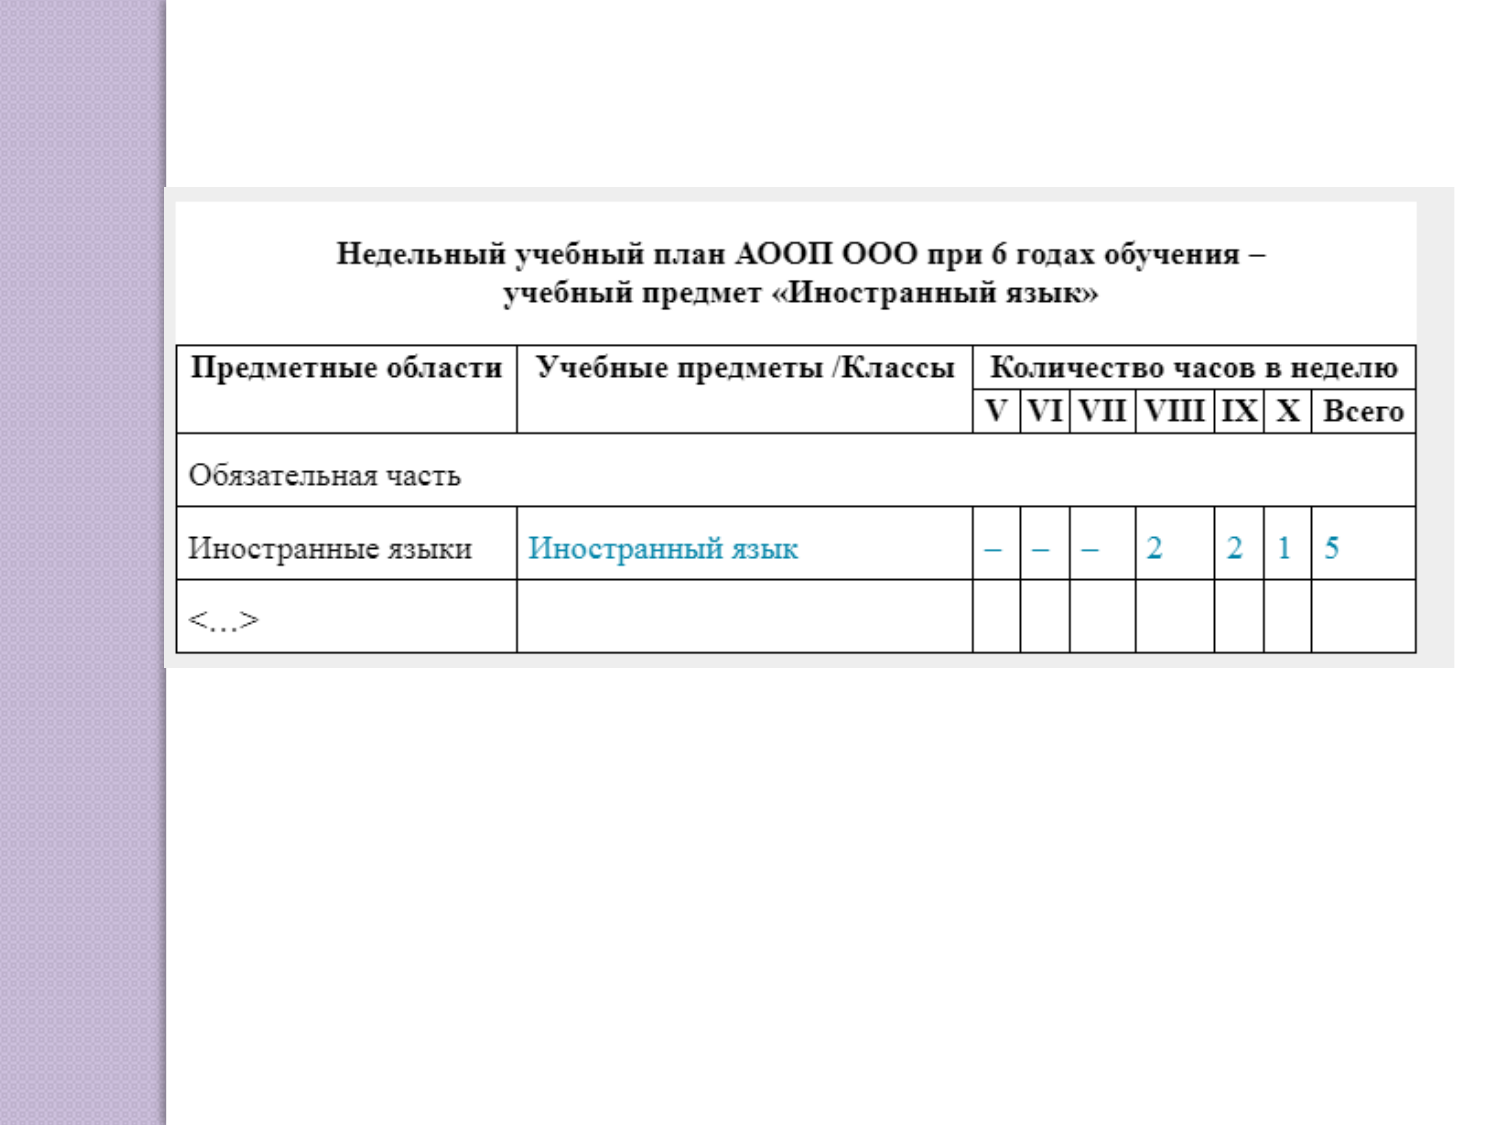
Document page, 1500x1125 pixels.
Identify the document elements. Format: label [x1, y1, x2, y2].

picture [163, 187, 1455, 669]
